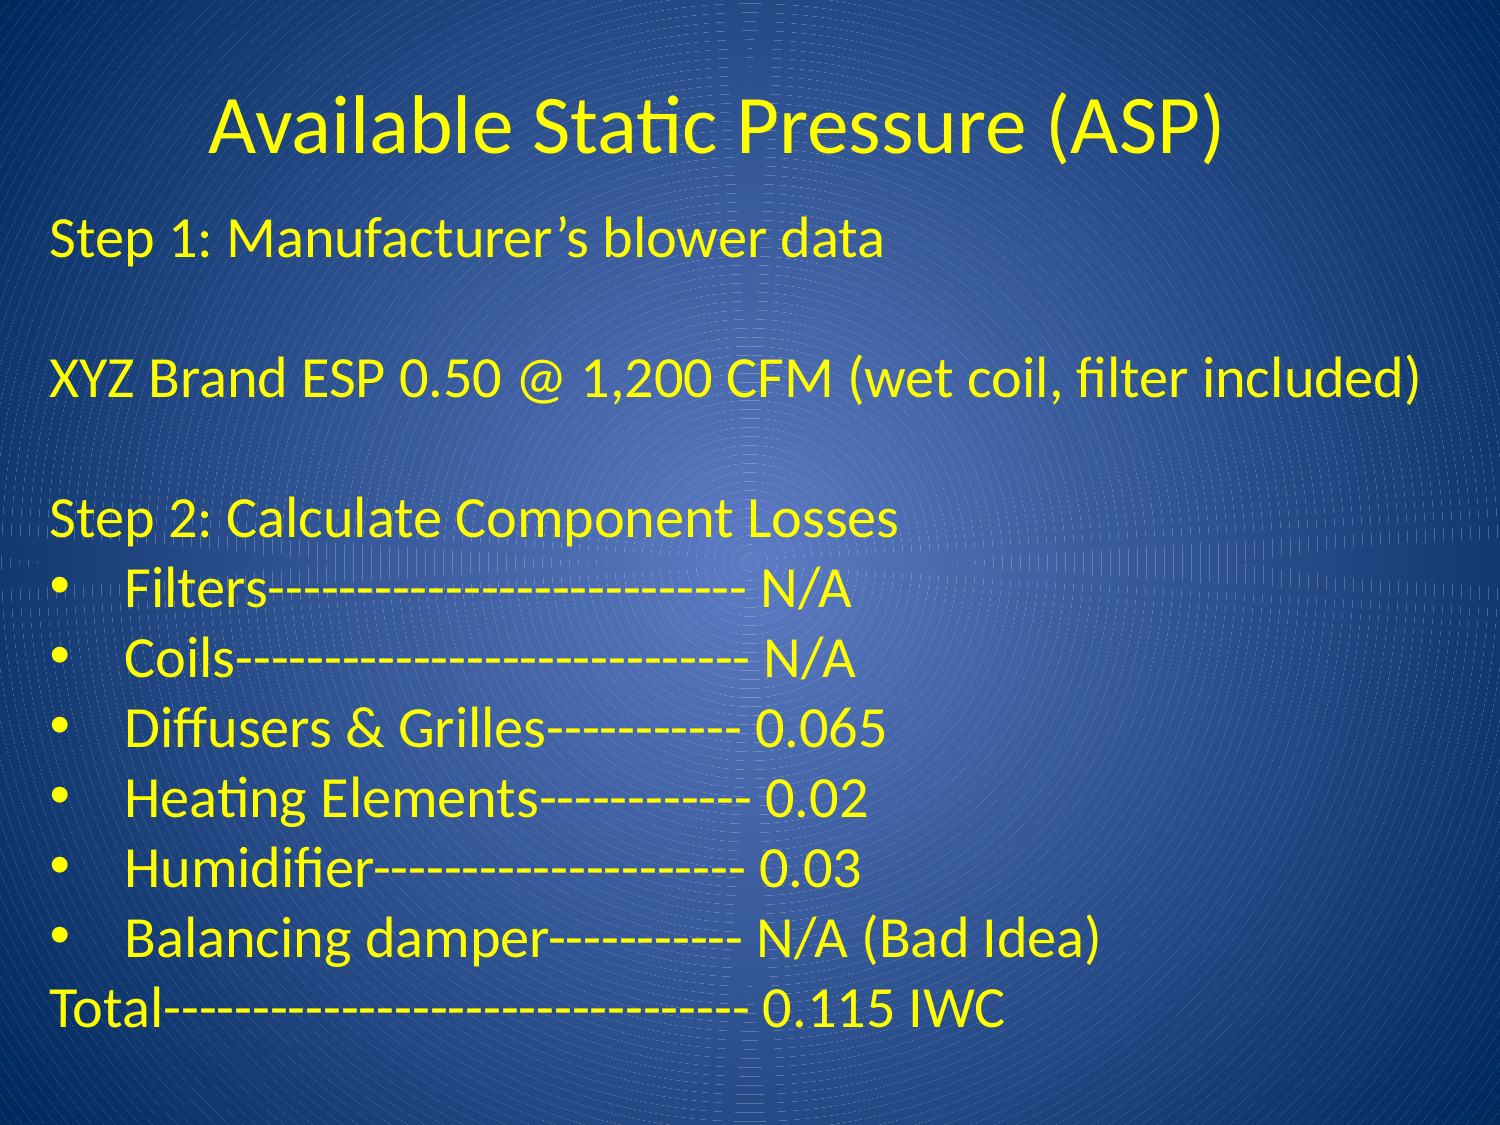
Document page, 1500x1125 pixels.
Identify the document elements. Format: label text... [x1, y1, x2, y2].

text_box Step 1: Manufacturer’s blower data XYZ Brand ESP 0.50 @ 1,200 CFM (wet coil, filter included) Step 2: Calculate Component Losses Filters--------------------------- N/A Coils----------------------------- N/A Diffusers & Grilles----------- 0.065 Heating Elements------------ 0.02 Humidifier--------------------- 0.03 Balancing damper----------- N/A (Bad Idea) Total--------------------------------- 0.115 IWC [34, 191, 1475, 1047]
text_box Available Static Pressure (ASP) [193, 62, 1242, 178]
